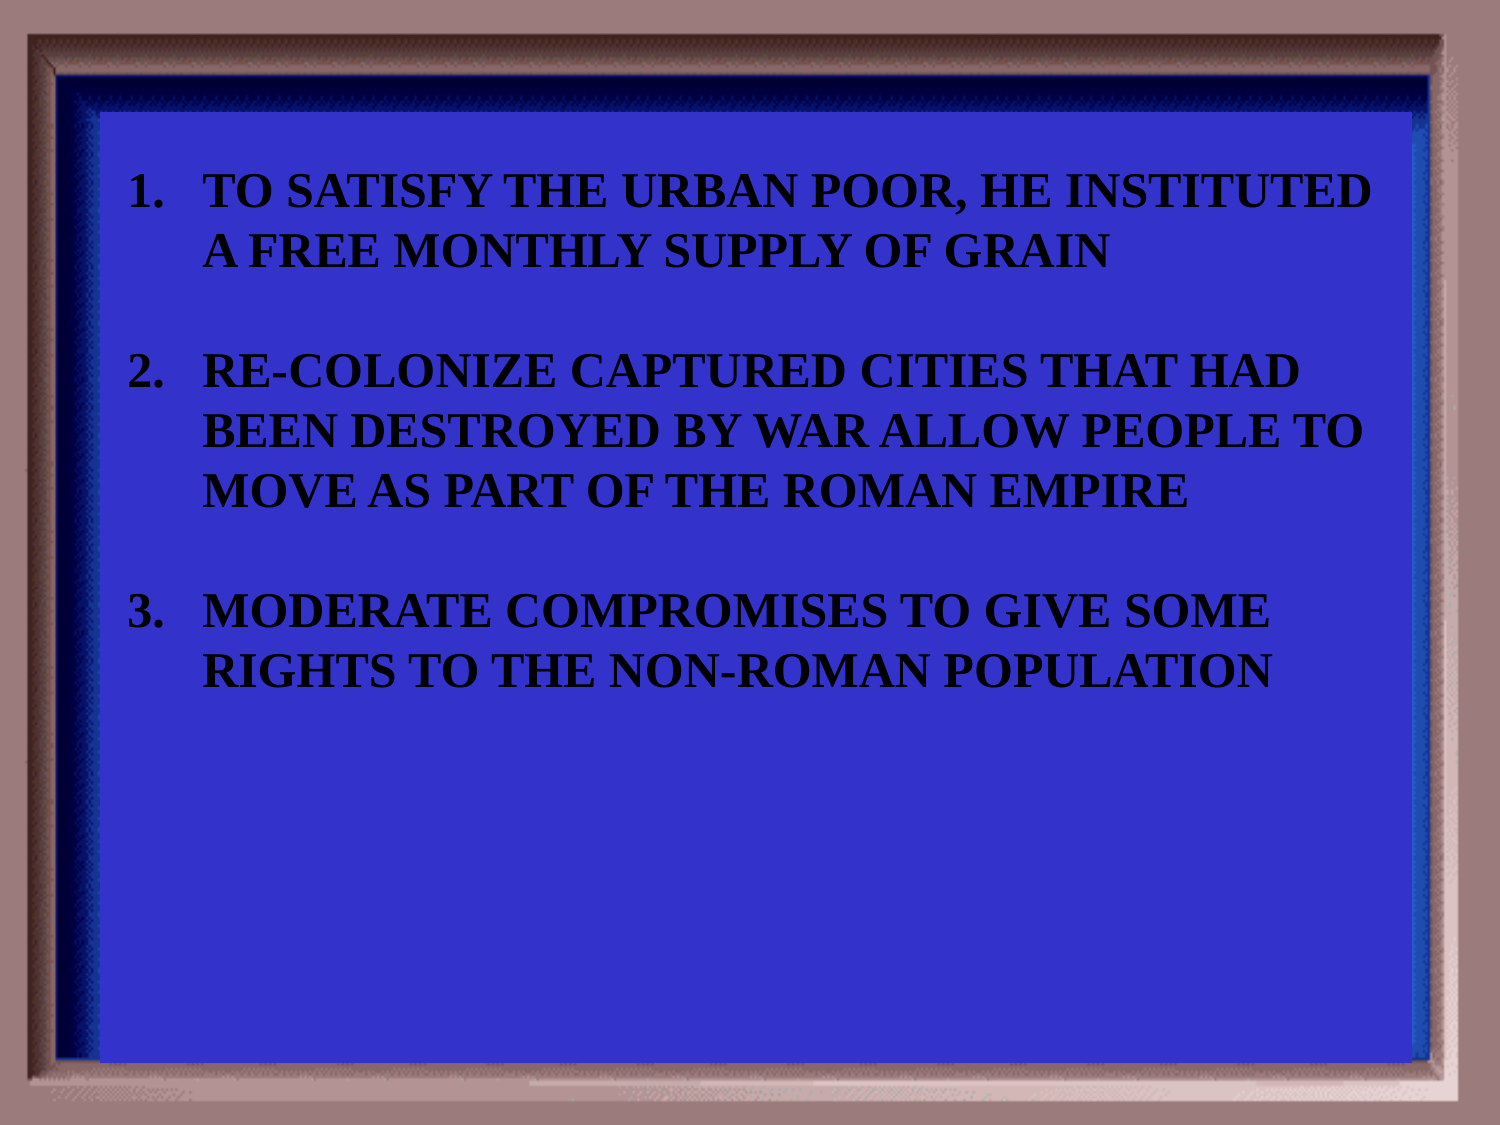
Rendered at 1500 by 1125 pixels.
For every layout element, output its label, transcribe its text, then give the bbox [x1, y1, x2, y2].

text_box To satisfy the urban poor, he instituted a free monthly supply of grain Re-colonize captured cities that had been destroyed by war allow people to move as part of the roman empire Moderate compromises to give some rights to the non-roman population [112, 149, 1400, 705]
text_box [99, 112, 1413, 1063]
picture [0, 0, 1500, 1125]
